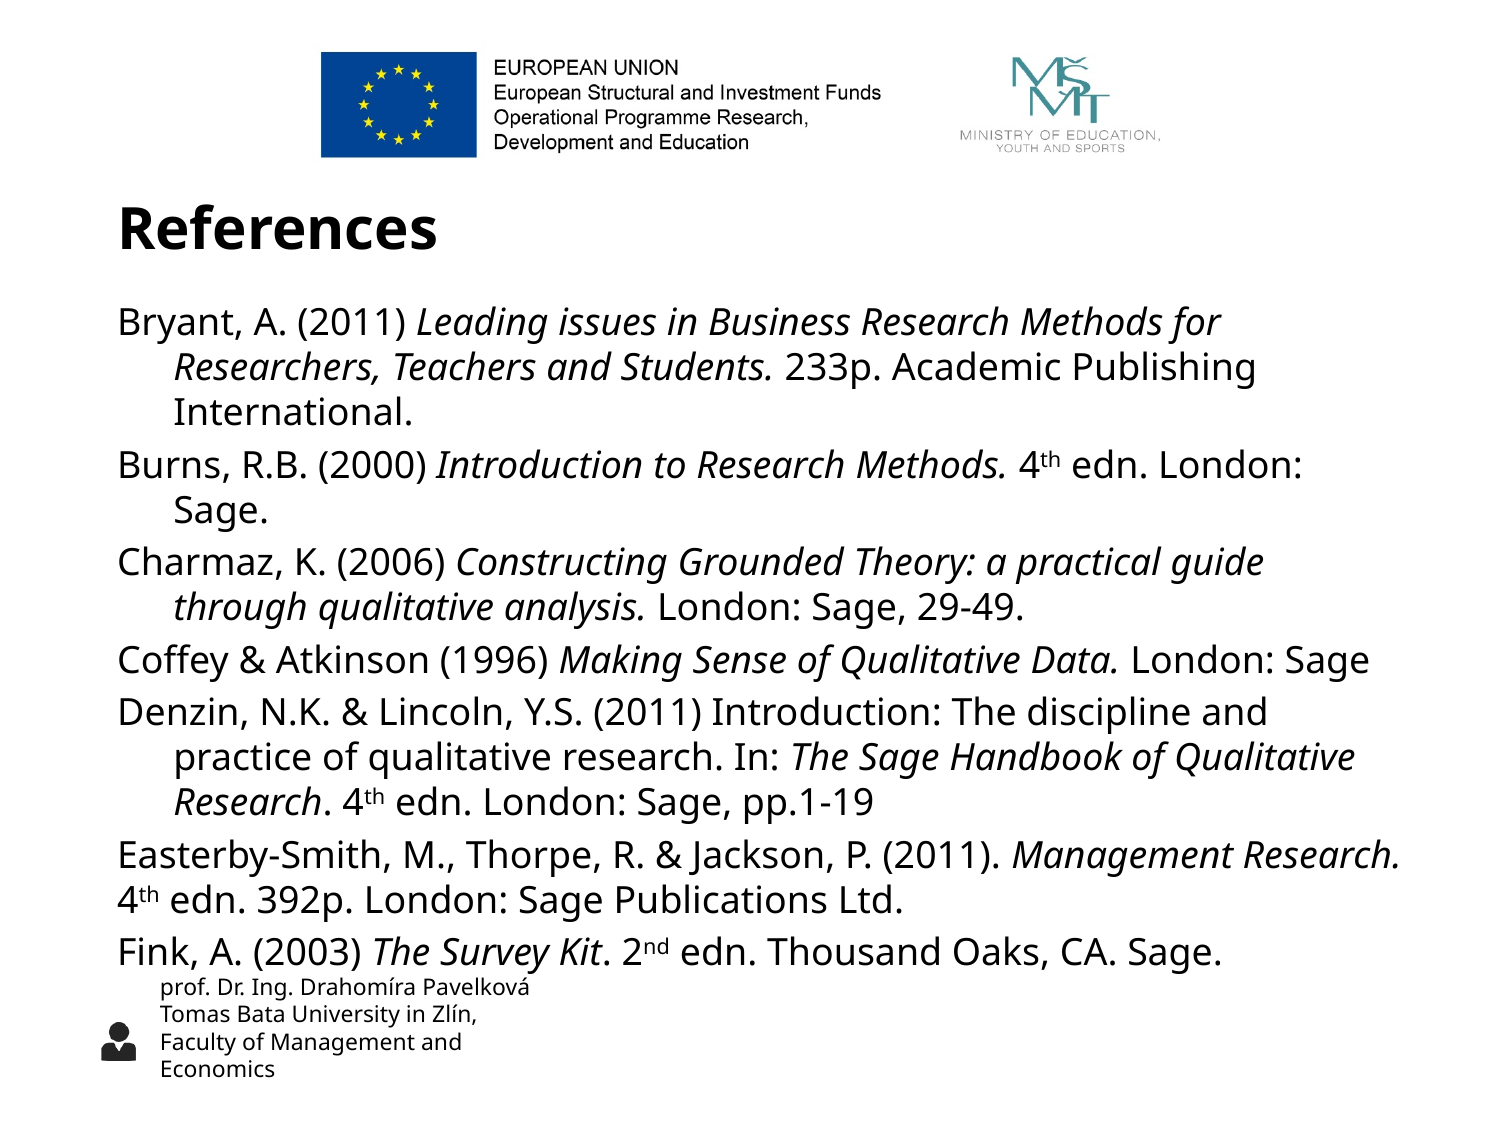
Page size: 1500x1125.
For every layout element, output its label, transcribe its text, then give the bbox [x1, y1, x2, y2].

picture [268, 0, 1212, 210]
list Bryant, A. (2011) Leading issues in Business Research Methods for Researchers, Teachers and Students. 233p. Academic Publishing International. Burns, R.B. (2000) Introduction to Research Methods. 4th edn. London: Sage. Charmaz, K. (2006) Constructing Grounded Theory: a practical guide through qualitative analysis. London: Sage, 29-49. Coffey & Atkinson (1996) Making Sense of Qualitative Data. London: Sage Denzin, N.K. & Lincoln, Y.S. (2011) Introduction: The discipline and practice of qualitative research. In: The Sage Handbook of Qualitative Research. 4th edn. London: Sage, pp.1-19 Easterby-Smith, M., Thorpe, R. & Jackson, P. (2011). Management Research. 4th edn. 392p. London: Sage Publications Ltd. Fink, A. (2003) The Survey Kit. 2nd edn. Thousand Oaks, CA. Sage. [101, 290, 1423, 1023]
picture [101, 1021, 136, 1062]
footer prof. Dr. Ing. Drahomíra Pavelková Tomas Bata University in Zlín, Faculty of Management and Economics [145, 999, 585, 1083]
title References [101, 184, 1425, 268]
